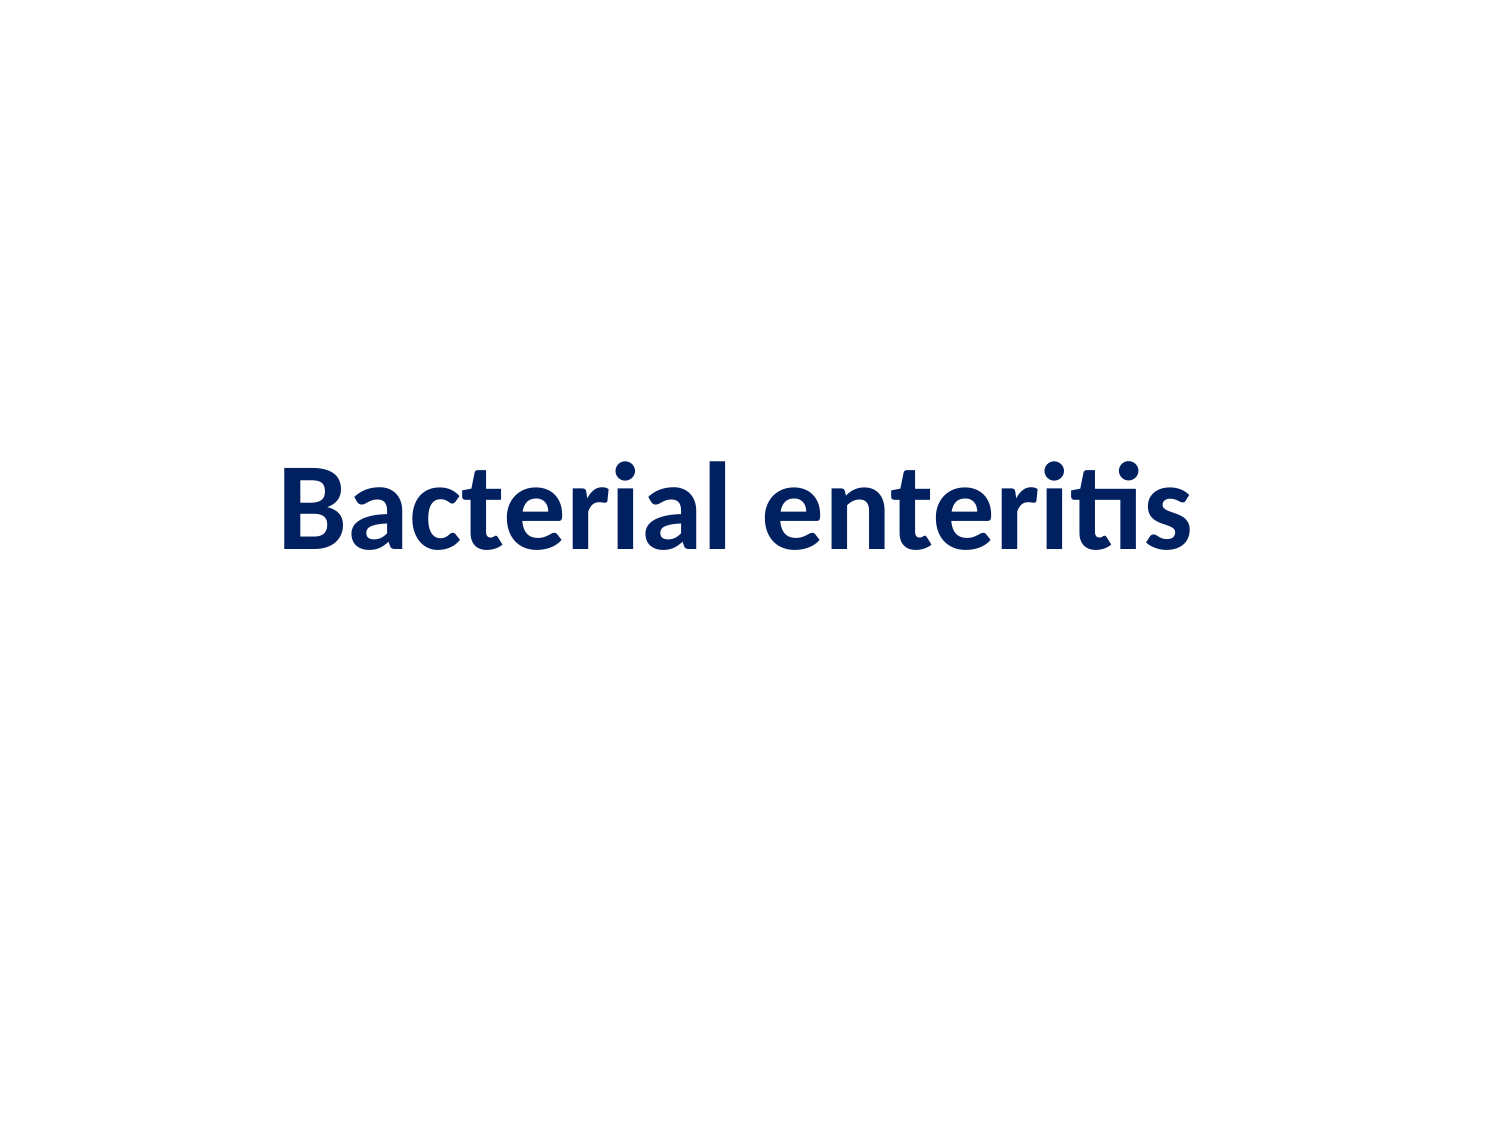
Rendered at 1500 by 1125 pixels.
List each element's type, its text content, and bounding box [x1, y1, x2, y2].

list Bacterial enteritis [75, 125, 1425, 1005]
